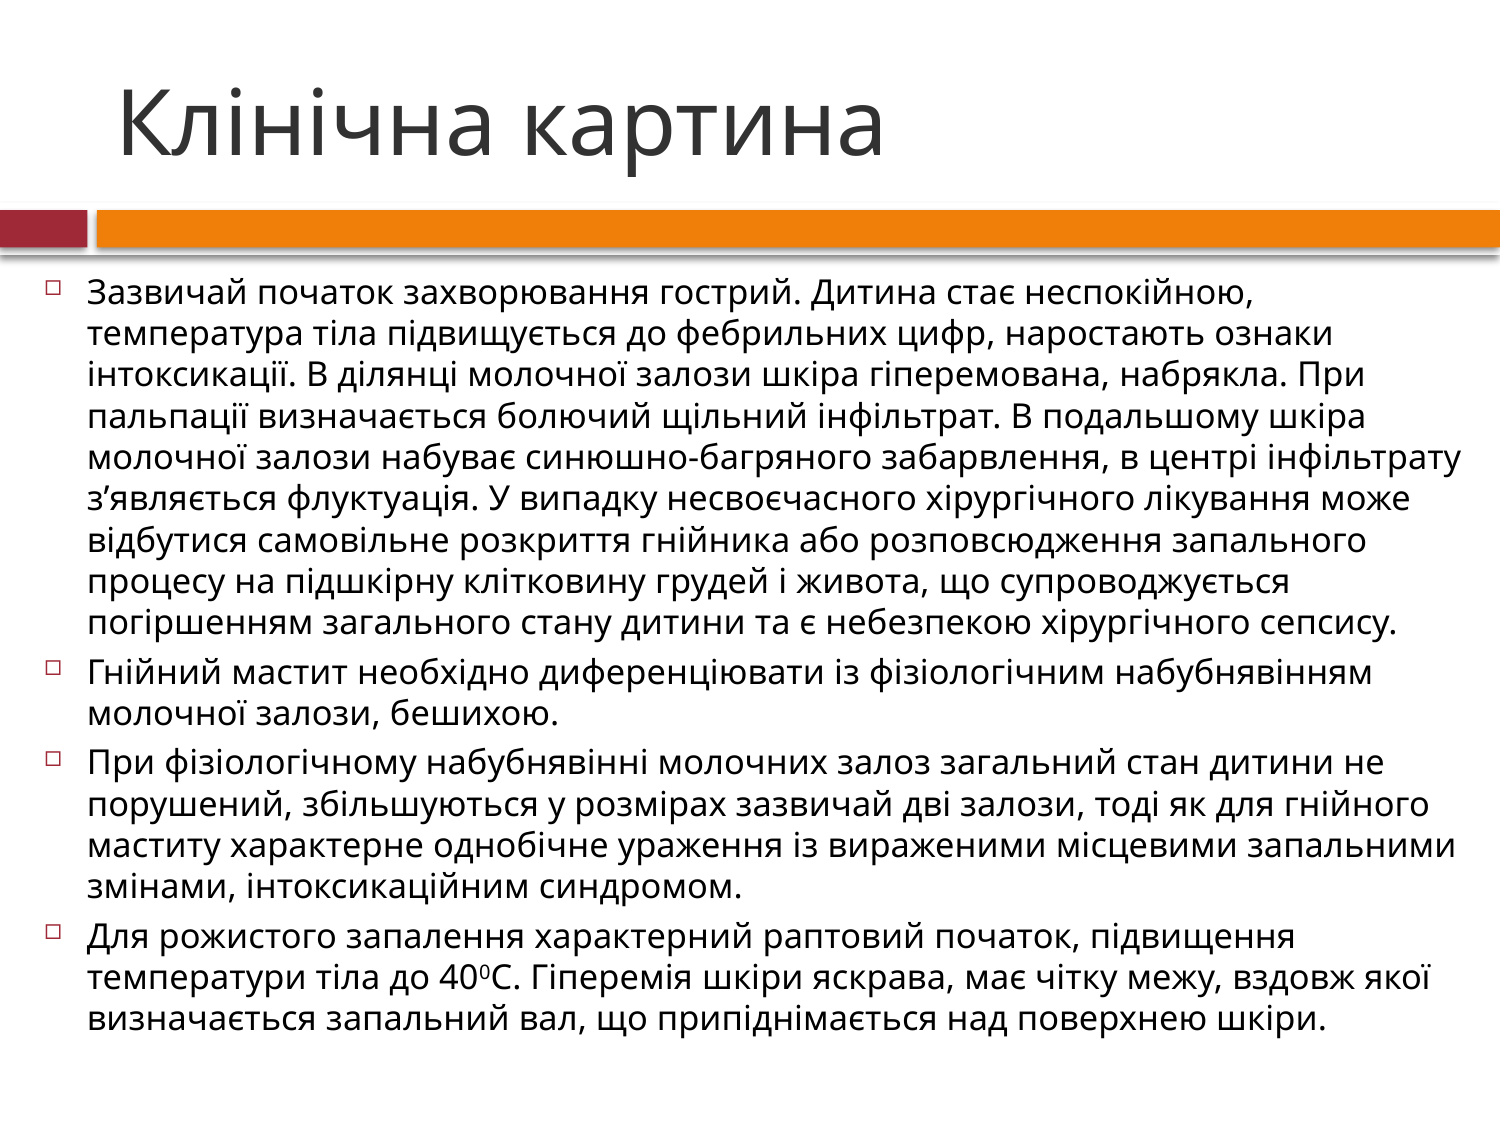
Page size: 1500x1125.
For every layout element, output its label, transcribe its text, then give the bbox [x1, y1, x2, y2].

list Зазвичай початок захворювання гострий. Дитина стає неспокійною, температура тіла підвищується до фебрильних цифр, наростають ознаки інтоксикації. В ділянці молочної залози шкіра гіперемована, набрякла. При пальпації визначається болючий щільний інфільтрат. В подальшому шкіра молочної залози набуває синюшно-багряного забарвлення, в центрі інфільтрату з’являється флуктуація. У випадку несвоєчасного хірургічного лікування може відбутися самовільне розкриття гнійника або розповсюдження запального процесу на підшкірну клітковину грудей і живота, що супроводжується погіршенням загального стану дитини та є небезпекою хірургічного сепсису. Гнійний мастит необхідно диференціювати із фізіологічним набубнявінням молочної залози, бешихою. При фізіологічному набубнявінні молочних залоз загальний стан дитини не порушений, збільшуються у розмірах зазвичай дві залози, тоді як для гнійного маститу характерне однобічне ураження із вираженими місцевими запальними змінами, інтоксикаційним синдромом. Для рожистого запалення характерний раптовий початок, підвищення температури тіла до 400С. Гіперемія шкіри яскрава, має чітку межу, вздовж якої визначається запальний вал, що припіднімається над поверхнею шкіри. [29, 262, 1483, 1094]
title Клінічна картина [100, 37, 1438, 200]
